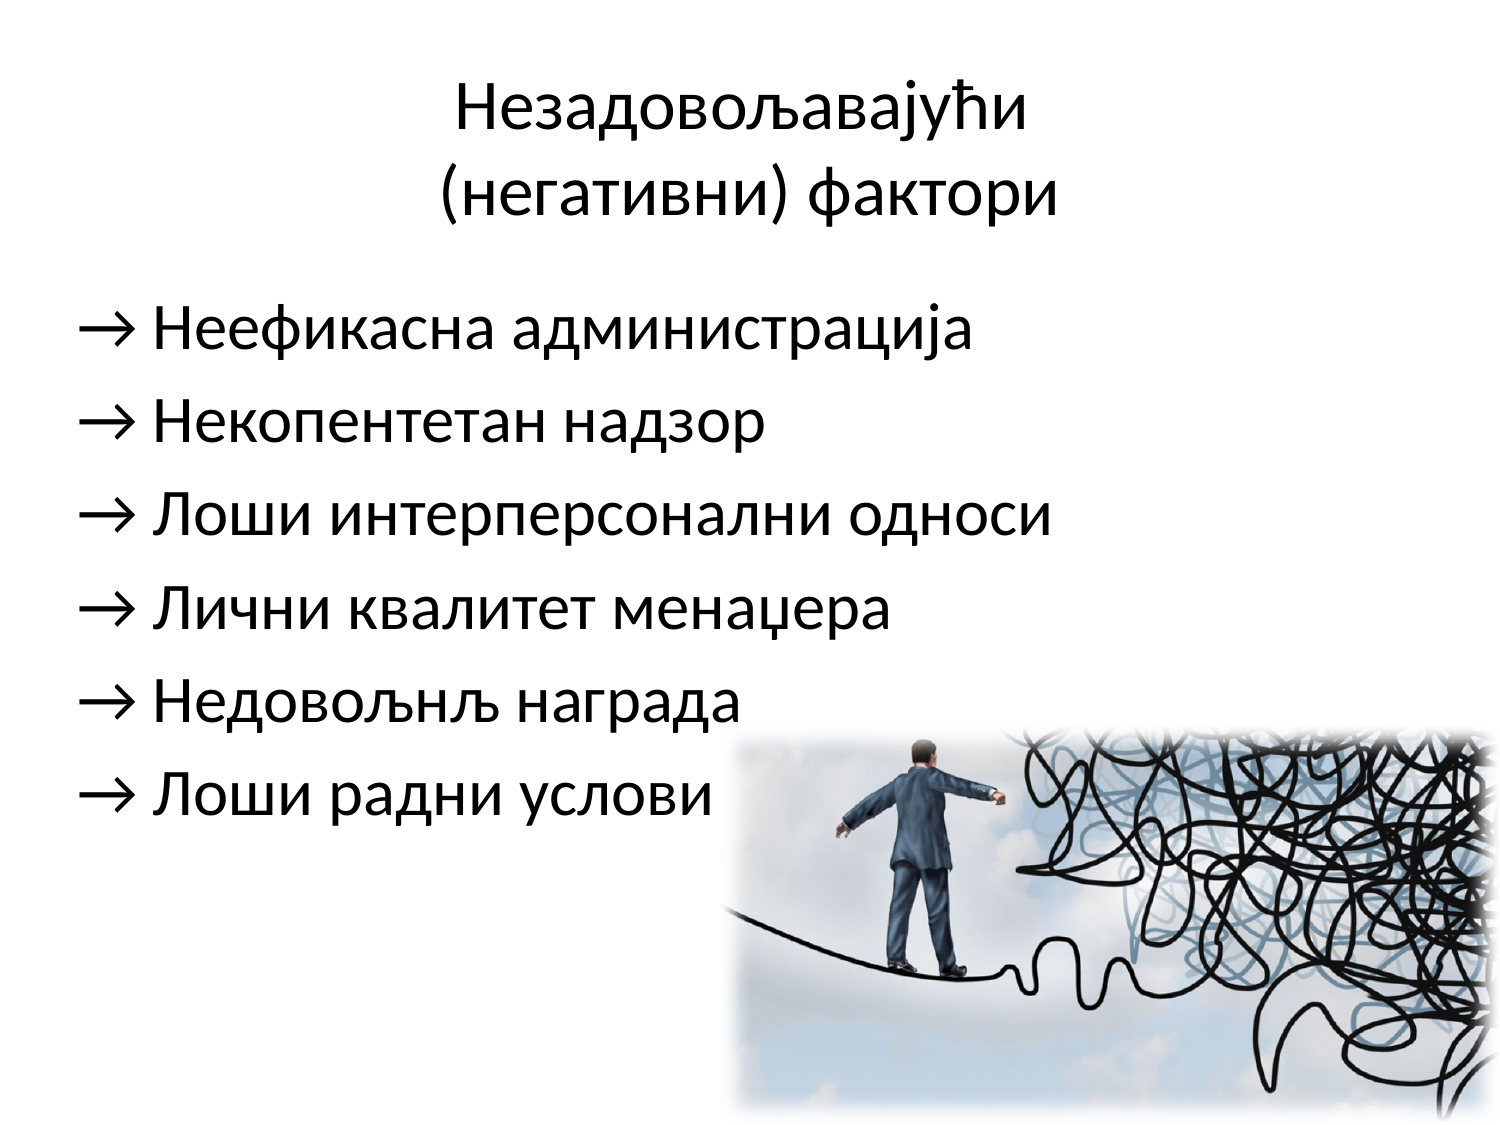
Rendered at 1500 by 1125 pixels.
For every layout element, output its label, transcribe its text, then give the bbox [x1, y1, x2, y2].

picture [718, 724, 1500, 1125]
list → Неефикасна администрација → Некопентетан надзор → Лоши интерперсонални односи → Лични квалитет менаџера → Недовољнљ награда → Лоши радни услови [62, 275, 1413, 1018]
title Незадовољавајући (негативни) фактори [0, 50, 1500, 238]
